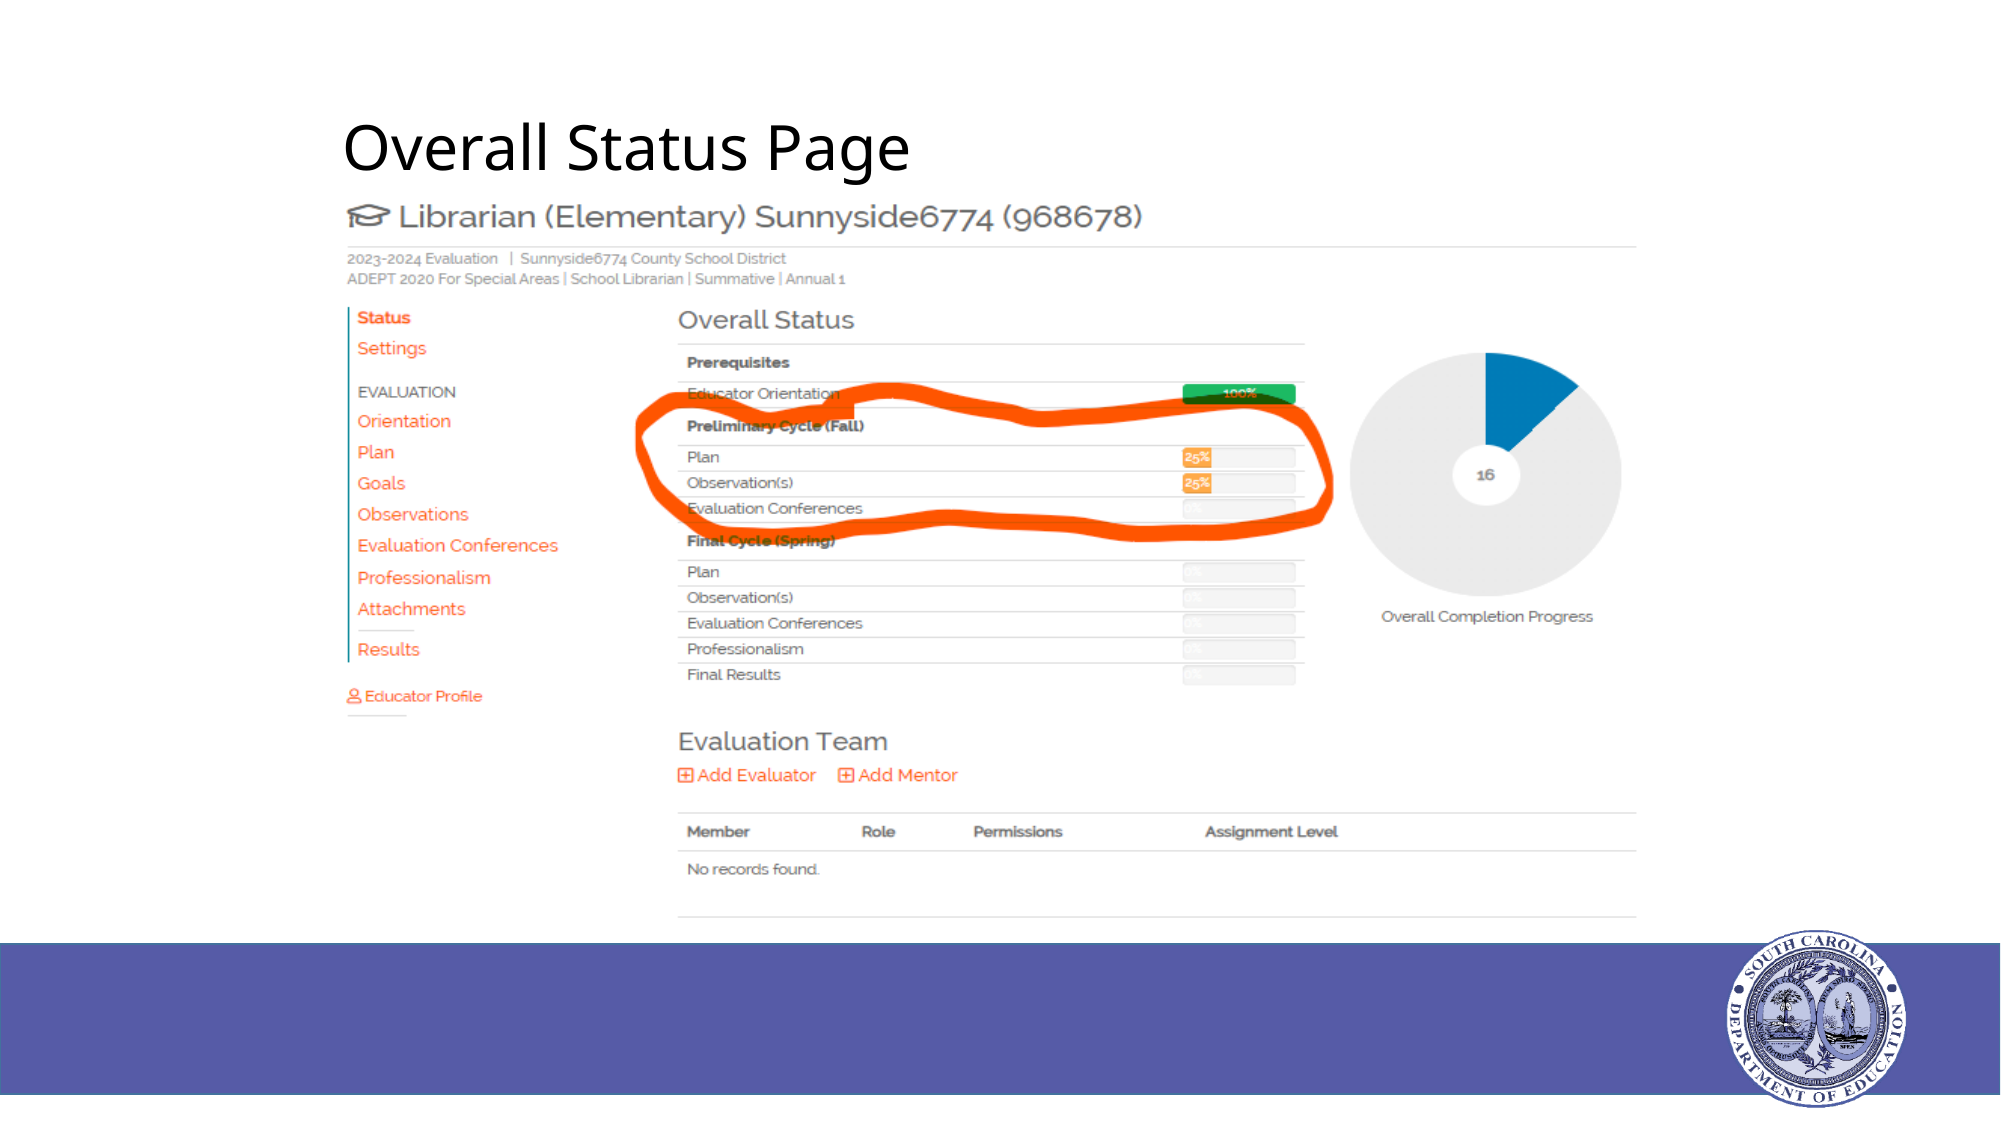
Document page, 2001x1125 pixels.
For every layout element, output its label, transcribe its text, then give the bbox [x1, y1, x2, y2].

picture [1723, 928, 1907, 1109]
title Overall Status Page [327, 59, 1678, 191]
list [327, 191, 1712, 926]
